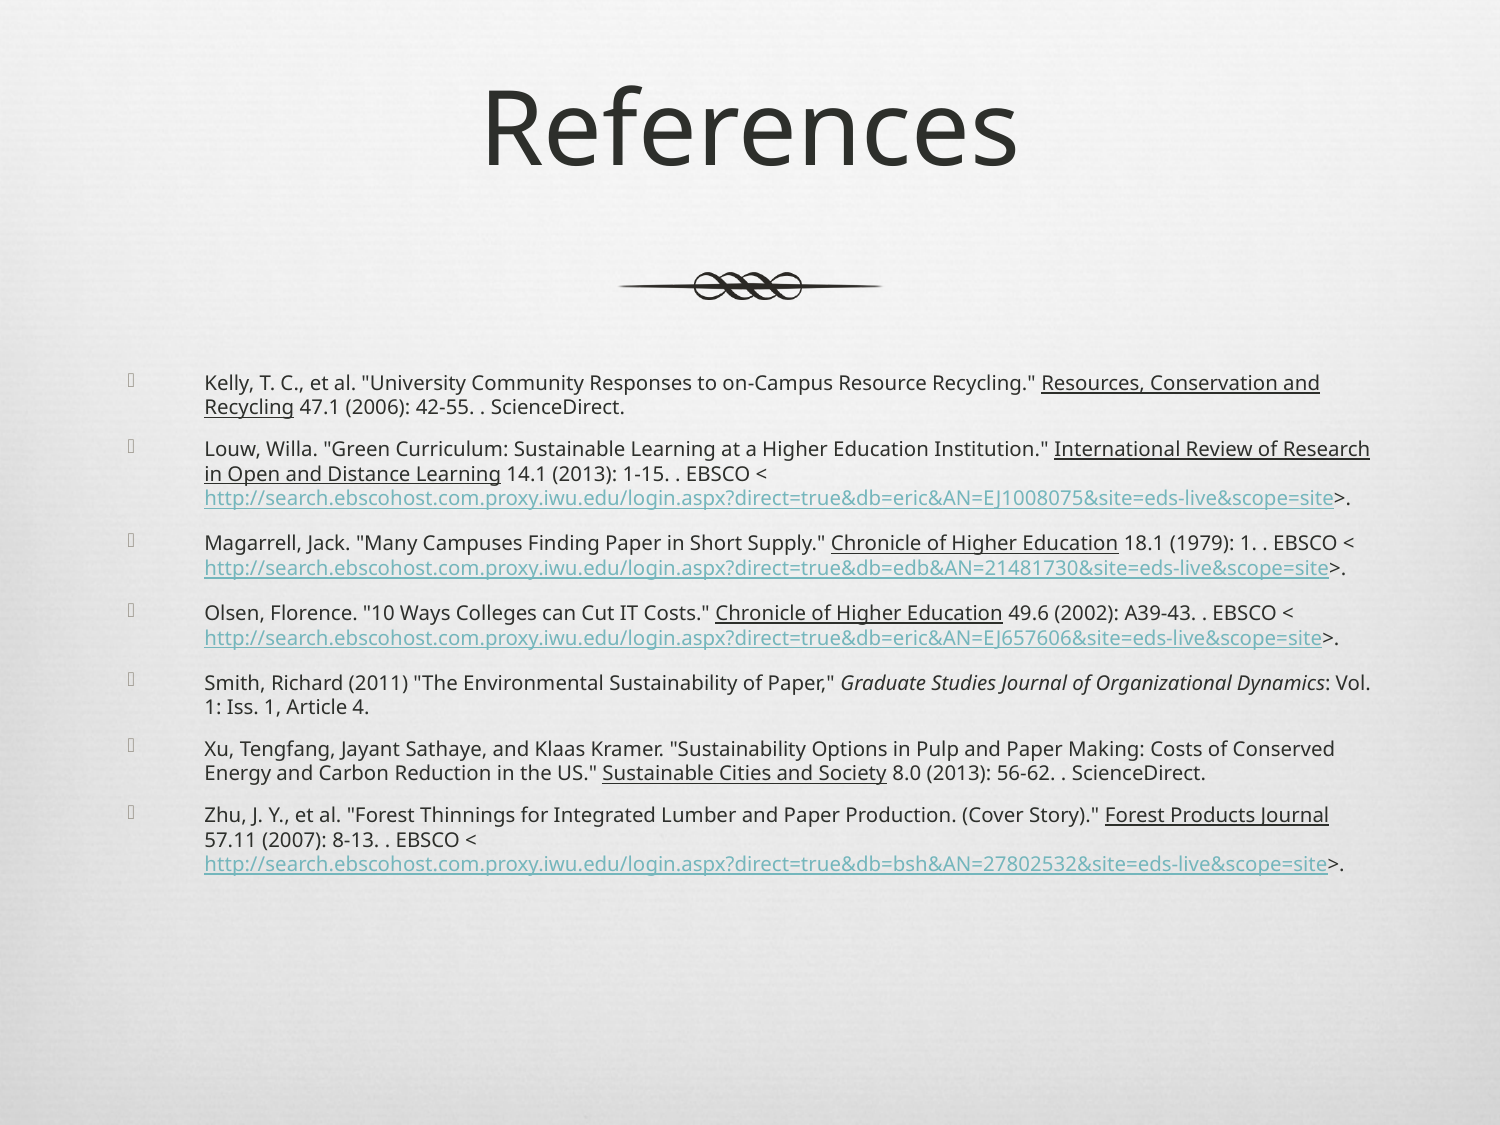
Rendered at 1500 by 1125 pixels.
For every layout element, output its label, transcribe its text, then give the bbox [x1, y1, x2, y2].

list Kelly, T. C., et al. "University Community Responses to on-Campus Resource Recycling." Resources, Conservation and Recycling 47.1 (2006): 42-55. . ScienceDirect. Louw, Willa. "Green Curriculum: Sustainable Learning at a Higher Education Institution." International Review of Research in Open and Distance Learning 14.1 (2013): 1-15. . EBSCO <http://search.ebscohost.com.proxy.iwu.edu/login.aspx?direct=true&db=eric&AN=EJ1008075&site=eds-live&scope=site>. Magarrell, Jack. "Many Campuses Finding Paper in Short Supply." Chronicle of Higher Education 18.1 (1979): 1. . EBSCO <http://search.ebscohost.com.proxy.iwu.edu/login.aspx?direct=true&db=edb&AN=21481730&site=eds-live&scope=site>. Olsen, Florence. "10 Ways Colleges can Cut IT Costs." Chronicle of Higher Education 49.6 (2002): A39-43. . EBSCO <http://search.ebscohost.com.proxy.iwu.edu/login.aspx?direct=true&db=eric&AN=EJ657606&site=eds-live&scope=site>. Smith, Richard (2011) "The Environmental Sustainability of Paper," Graduate Studies Journal of Organizational Dynamics: Vol. 1: Iss. 1, Article 4. Xu, Tengfang, Jayant Sathaye, and Klaas Kramer. "Sustainability Options in Pulp and Paper Making: Costs of Conserved Energy and Carbon Reduction in the US." Sustainable Cities and Society 8.0 (2013): 56-62. . ScienceDirect. Zhu, J. Y., et al. "Forest Thinnings for Integrated Lumber and Paper Production. (Cover Story)." Forest Products Journal 57.11 (2007): 8-13. . EBSCO <http://search.ebscohost.com.proxy.iwu.edu/login.aspx?direct=true&db=bsh&AN=27802532&site=eds-live&scope=site>. [112, 362, 1388, 963]
picture [615, 272, 885, 300]
title References [112, 11, 1388, 236]
